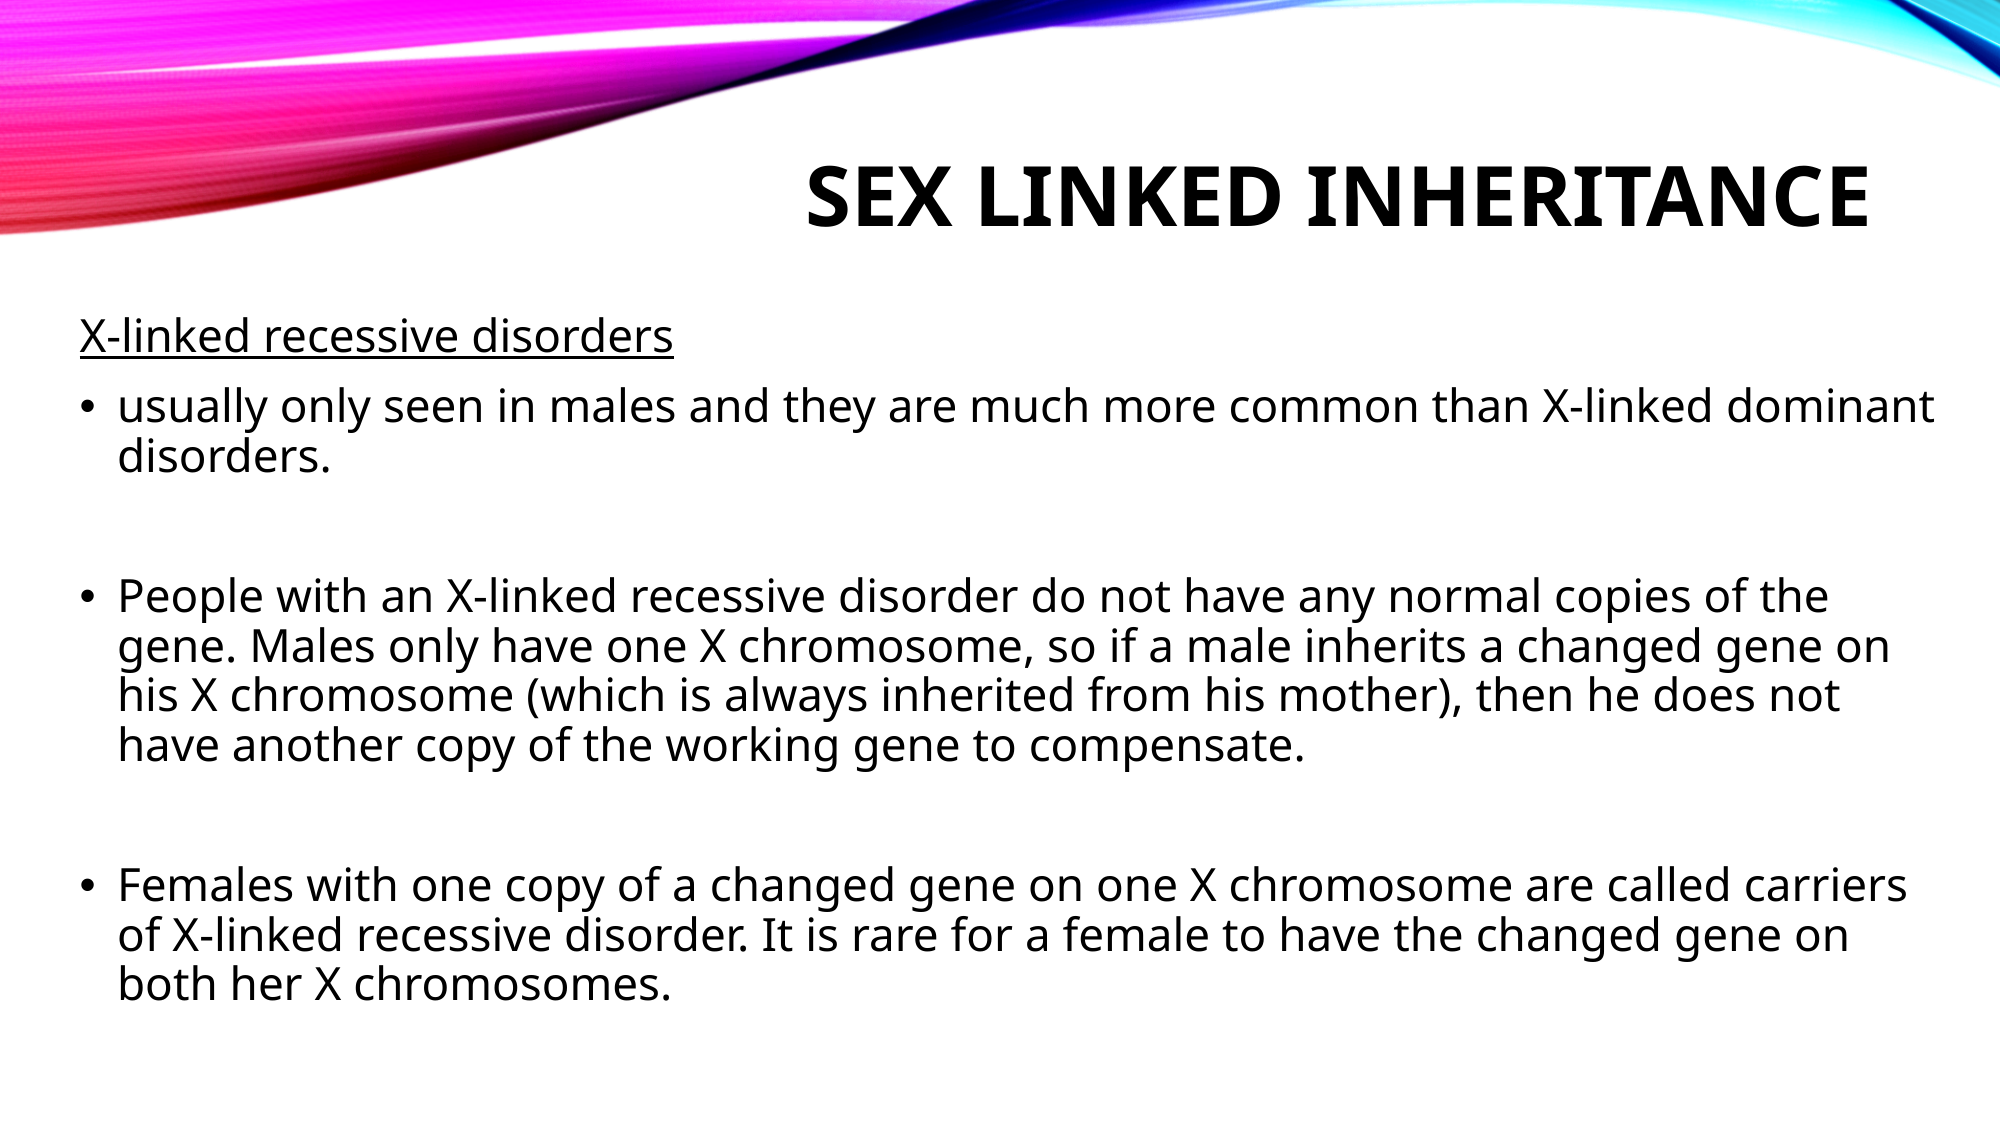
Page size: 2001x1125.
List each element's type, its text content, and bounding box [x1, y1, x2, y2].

title Sex linked inheritance [474, 93, 1888, 305]
picture [1910, 0, 2000, 45]
picture [0, 0, 2000, 237]
picture [1890, 0, 2000, 75]
list X-linked recessive disorders usually only seen in males and they are much more common than X-linked dominant disorders. People with an X-linked recessive disorder do not have any normal copies of the gene. Males only have one X chromosome, so if a male inherits a changed gene on his X chromosome (which is always inherited from his mother), then he does not have another copy of the working gene to compensate. Females with one copy of a changed gene on one X chromosome are called carriers of X-linked recessive disorder. It is rare for a female to have the changed gene on both her X chromosomes. [64, 305, 1969, 1125]
